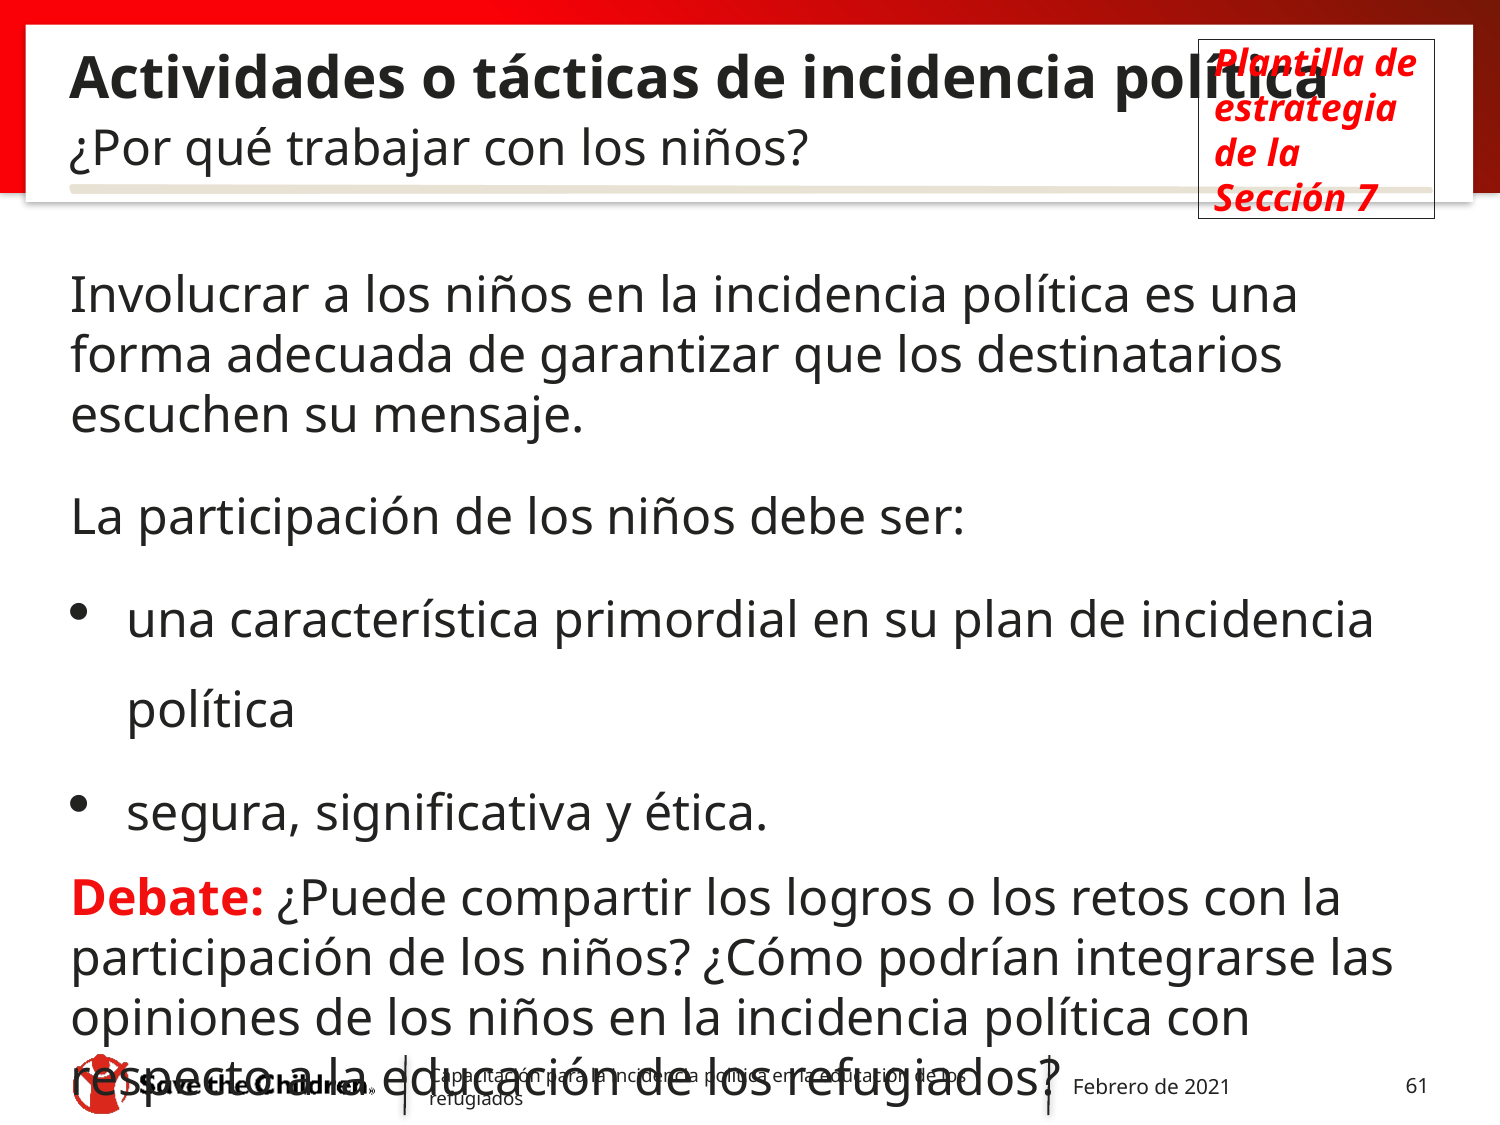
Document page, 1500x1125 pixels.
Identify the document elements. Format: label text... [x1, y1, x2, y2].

list Involucrar a los niños en la incidencia política es una forma adecuada de garantizar que los destinatarios escuchen su mensaje. La participación de los niños debe ser: una característica primordial en su plan de incidencia política segura, significativa y ética. Debate: ¿Puede compartir los logros o los retos con la participación de los niños? ¿Cómo podrían integrarse las opiniones de los niños en la incidencia política con respecto a la educación de los refugiados? [70, 262, 1428, 1035]
text_box Plantilla de estrategia de la Sección 7 [1198, 39, 1435, 219]
list ¿Por qué trabajar con los niños? [69, 115, 1198, 176]
picture [69, 184, 1198, 194]
footer Capacitación para la incidencia política en la educación de los refugiados [414, 1056, 1042, 1117]
slide_number Febrero de 2021 [1057, 1056, 1317, 1117]
slide_number 61 [1317, 1056, 1445, 1117]
picture [62, 1043, 386, 1125]
title Actividades o tácticas de incidencia política [69, 33, 1429, 115]
